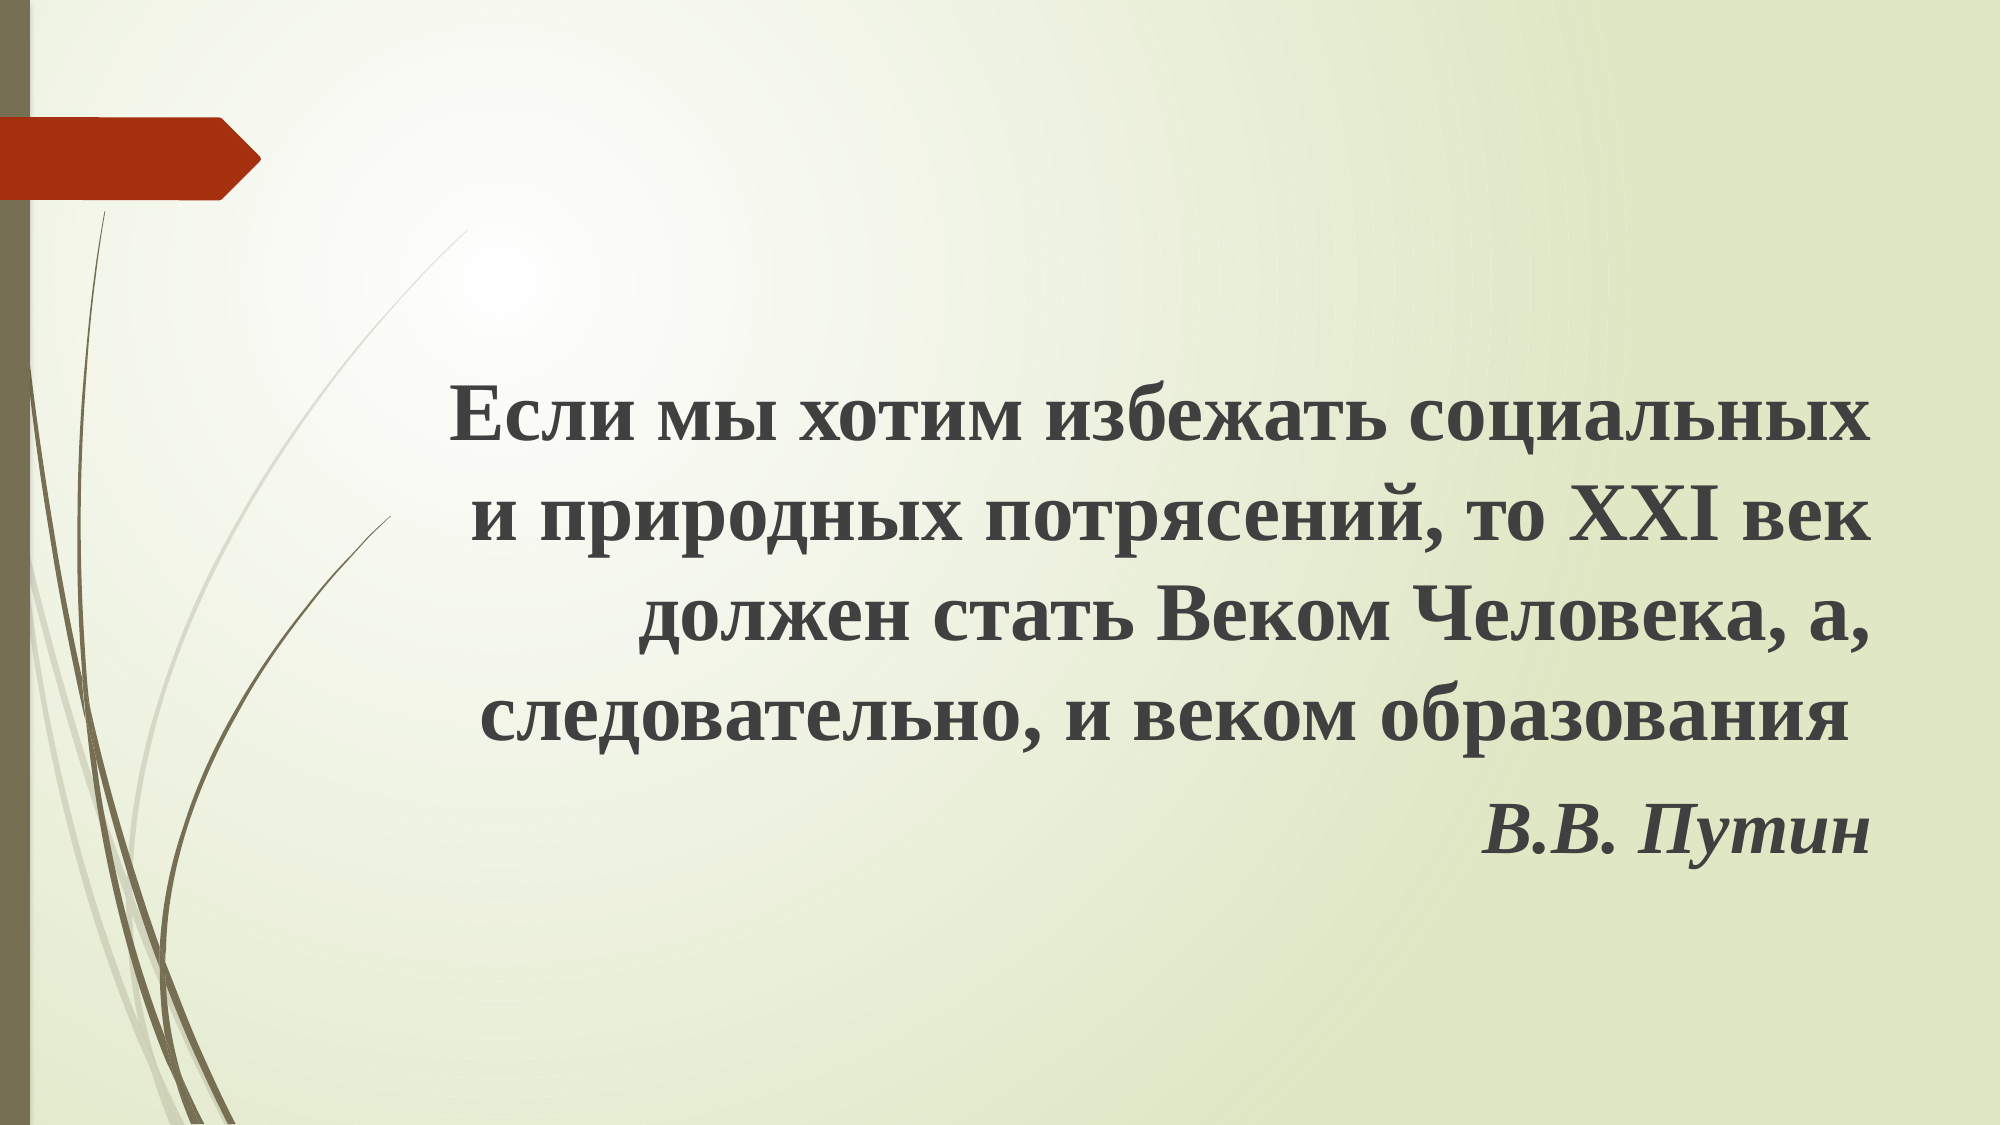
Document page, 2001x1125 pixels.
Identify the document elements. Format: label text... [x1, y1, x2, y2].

list Если мы хотим избежать социальных и природных потрясений, то ΧΧΙ век должен стать Веком Человека, а, следовательно, и веком образования В.В. Путин [424, 350, 1888, 970]
